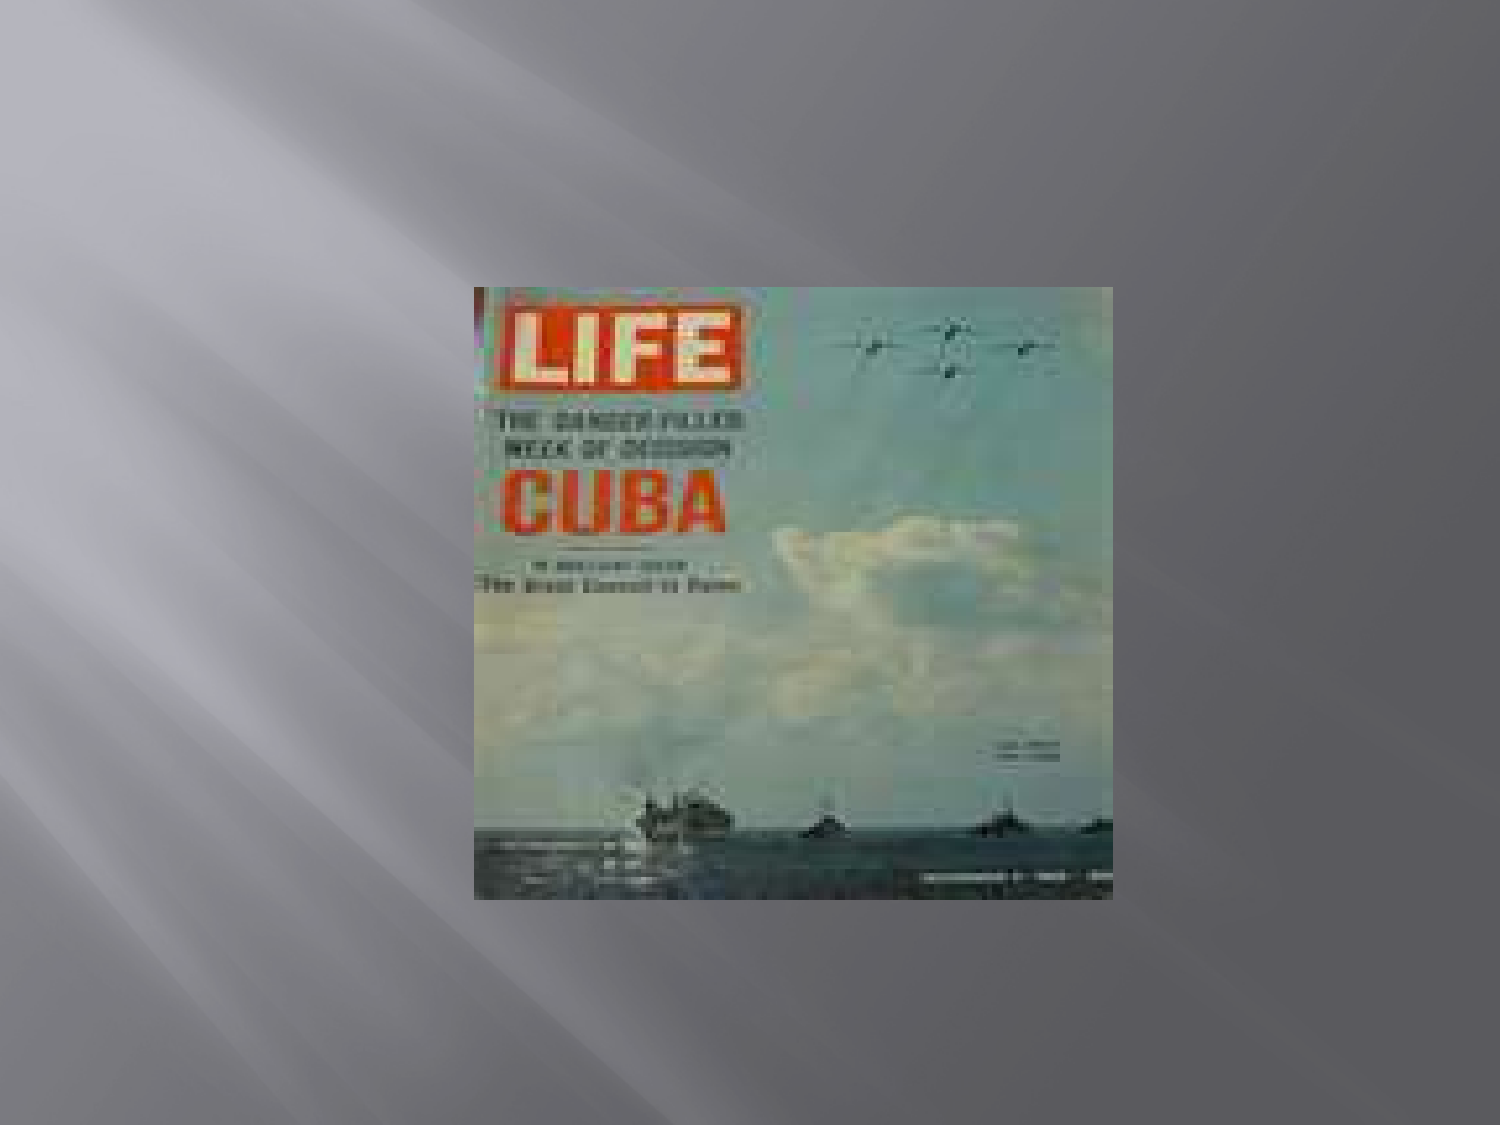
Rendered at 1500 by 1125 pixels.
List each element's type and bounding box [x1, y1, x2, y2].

picture [474, 287, 1113, 901]
